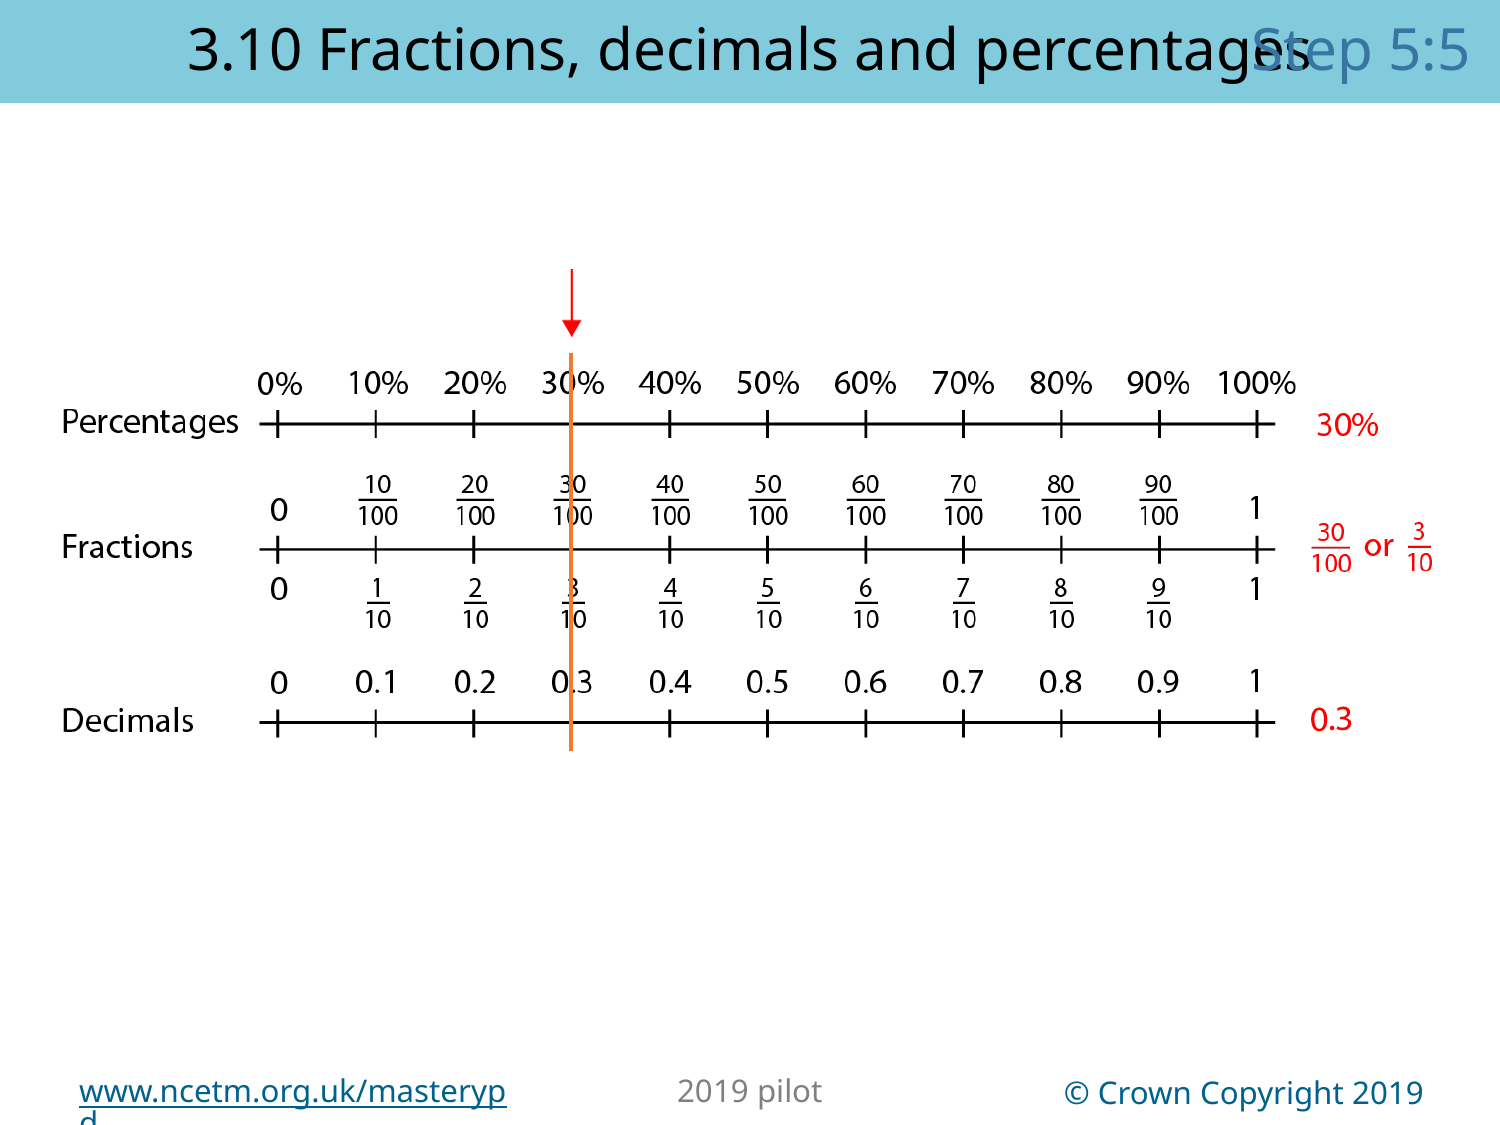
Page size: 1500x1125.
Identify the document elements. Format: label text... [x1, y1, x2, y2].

picture [55, 269, 1445, 764]
picture [535, 269, 610, 343]
list Step 5:5 [0, 0, 1500, 104]
